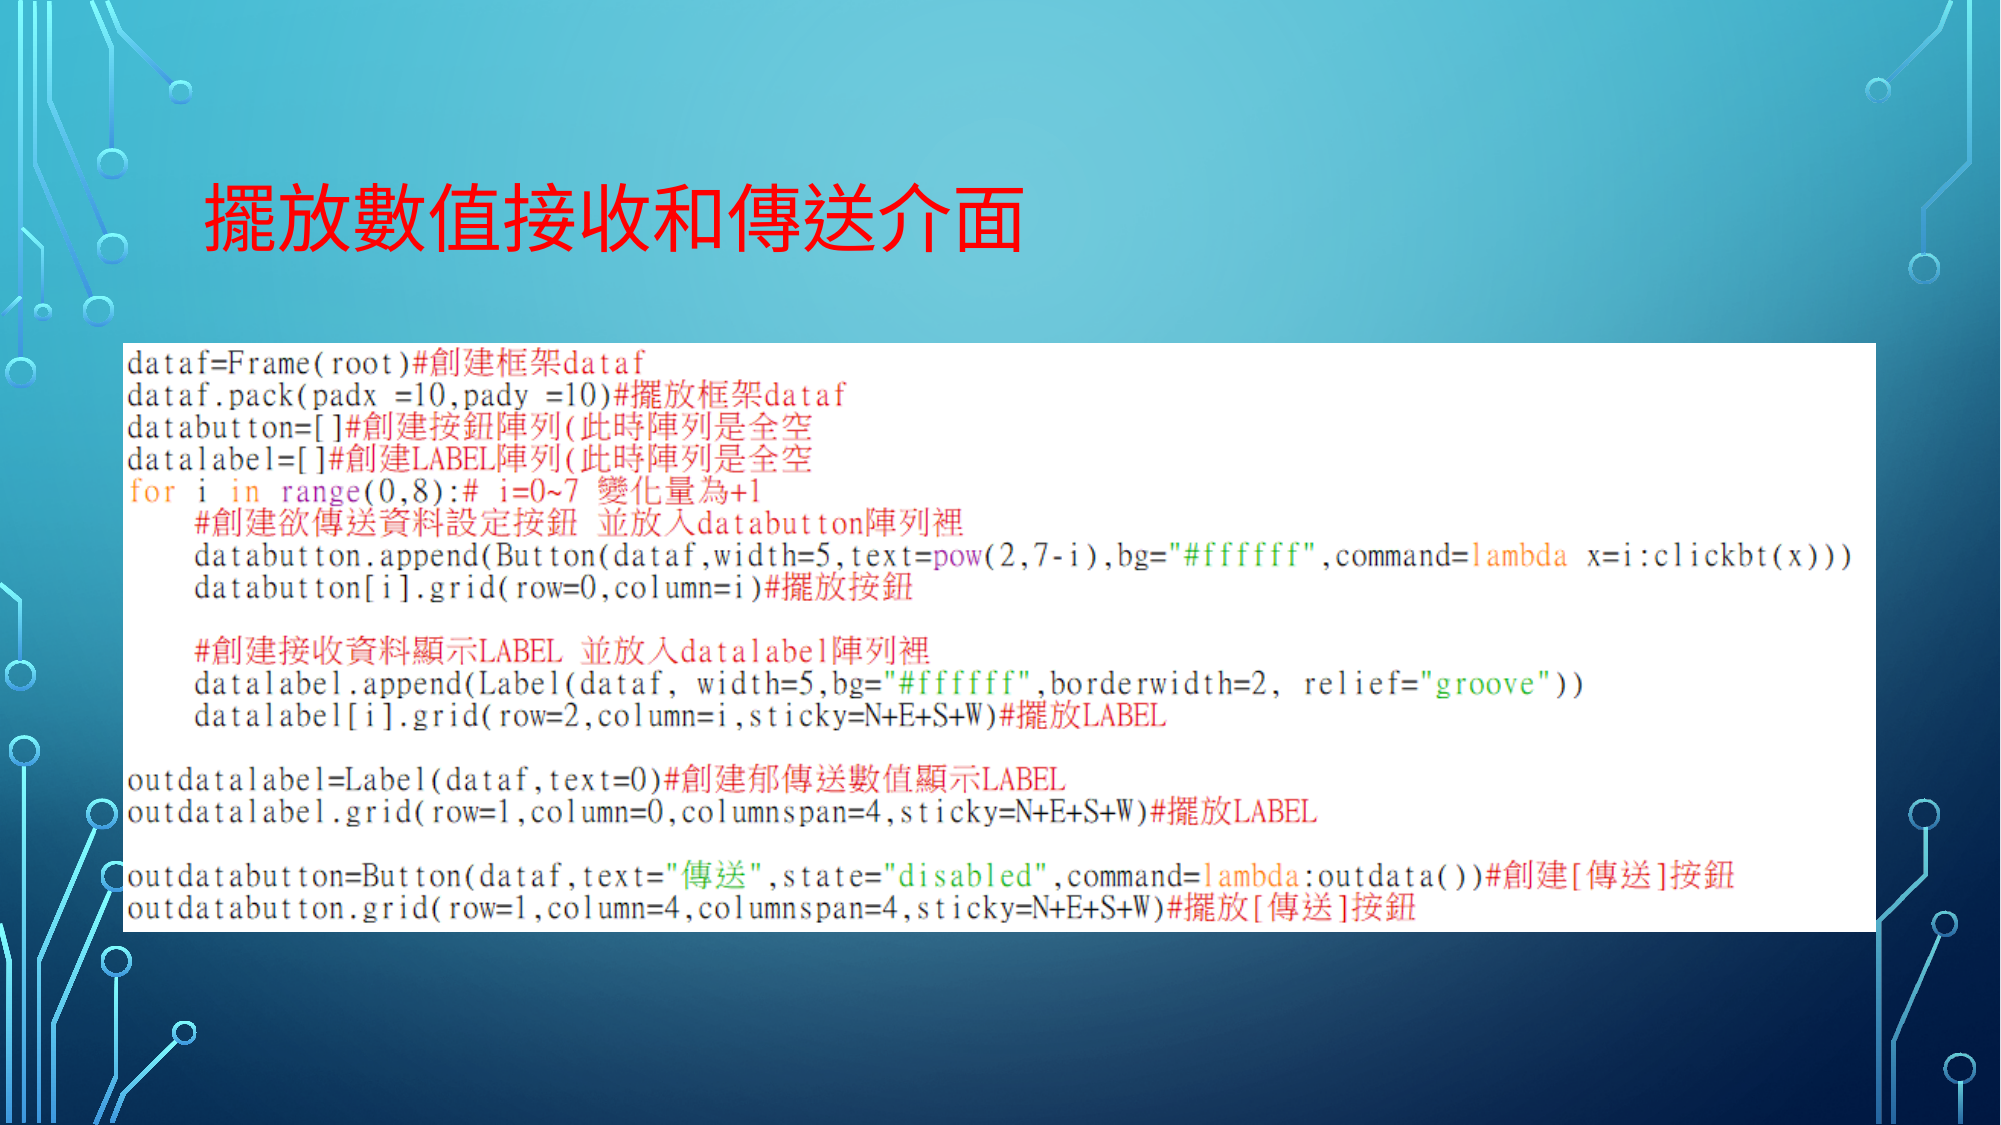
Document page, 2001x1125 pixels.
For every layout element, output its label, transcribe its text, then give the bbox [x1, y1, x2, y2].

title 擺放數值接收和傳送介面 [187, 101, 1813, 343]
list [123, 343, 1876, 933]
